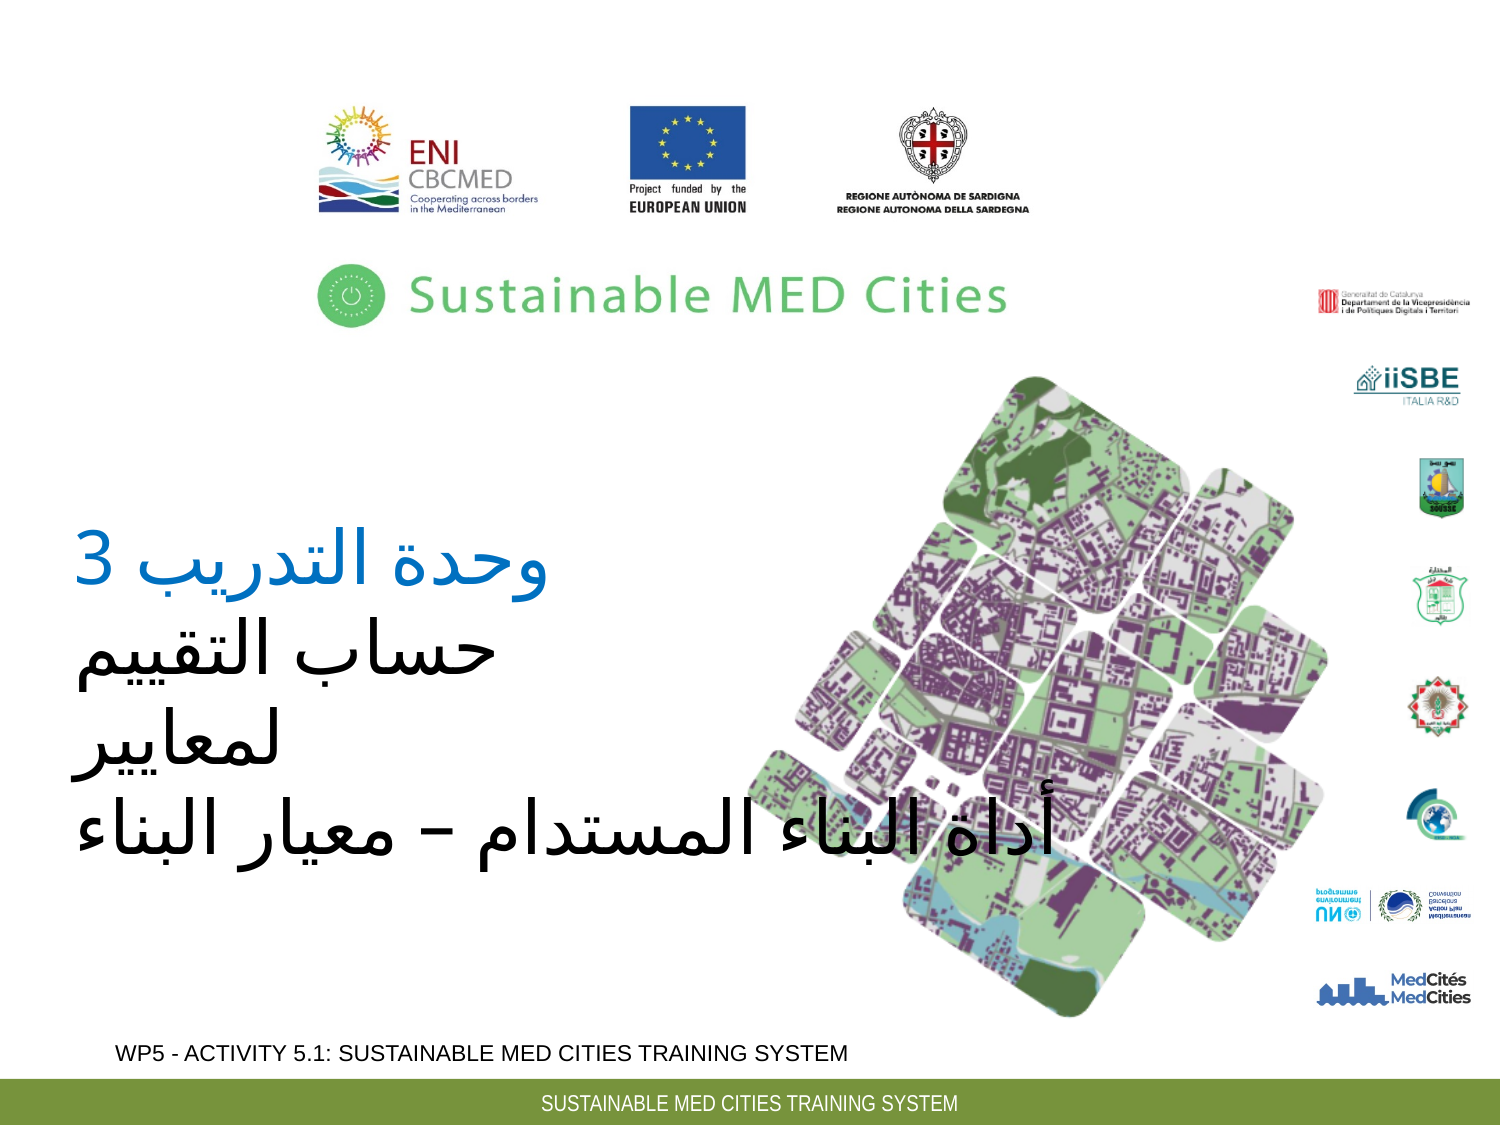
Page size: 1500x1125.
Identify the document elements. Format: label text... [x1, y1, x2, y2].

picture [1414, 455, 1474, 523]
picture [1396, 786, 1474, 847]
picture [1346, 363, 1474, 411]
picture [1313, 970, 1474, 1008]
subtitle وحدة التدريب 3 حساب التقييم لمعايير أداة البناء المستدام – معيار البناء [59, 502, 1129, 916]
picture [1313, 885, 1474, 924]
picture [284, 84, 1486, 1078]
picture [1313, 279, 1474, 321]
